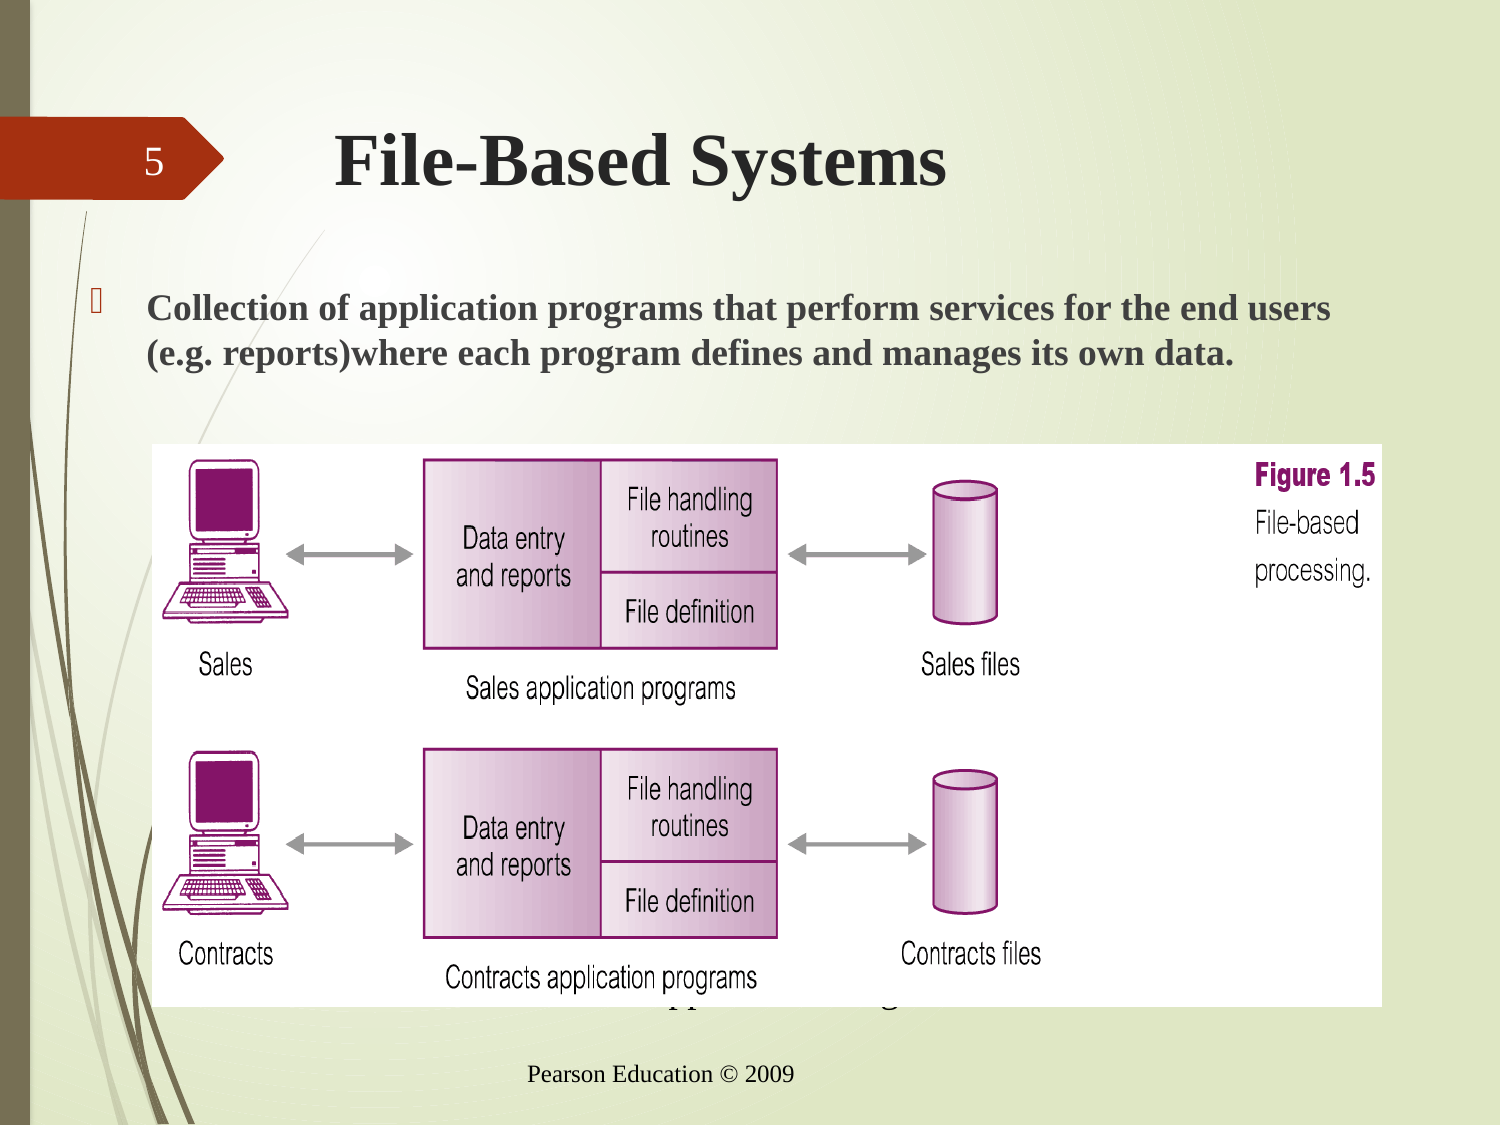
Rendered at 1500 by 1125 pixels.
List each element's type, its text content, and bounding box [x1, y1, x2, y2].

title File-Based Systems [319, 102, 1400, 313]
slide_number 5 [83, 129, 180, 190]
list Collection of application programs that perform services for the end users (e.g. reports)where each program defines and manages its own data. [75, 275, 1363, 950]
picture [152, 444, 1382, 1008]
text_box Pearson Education © 2009 [512, 1050, 1038, 1095]
